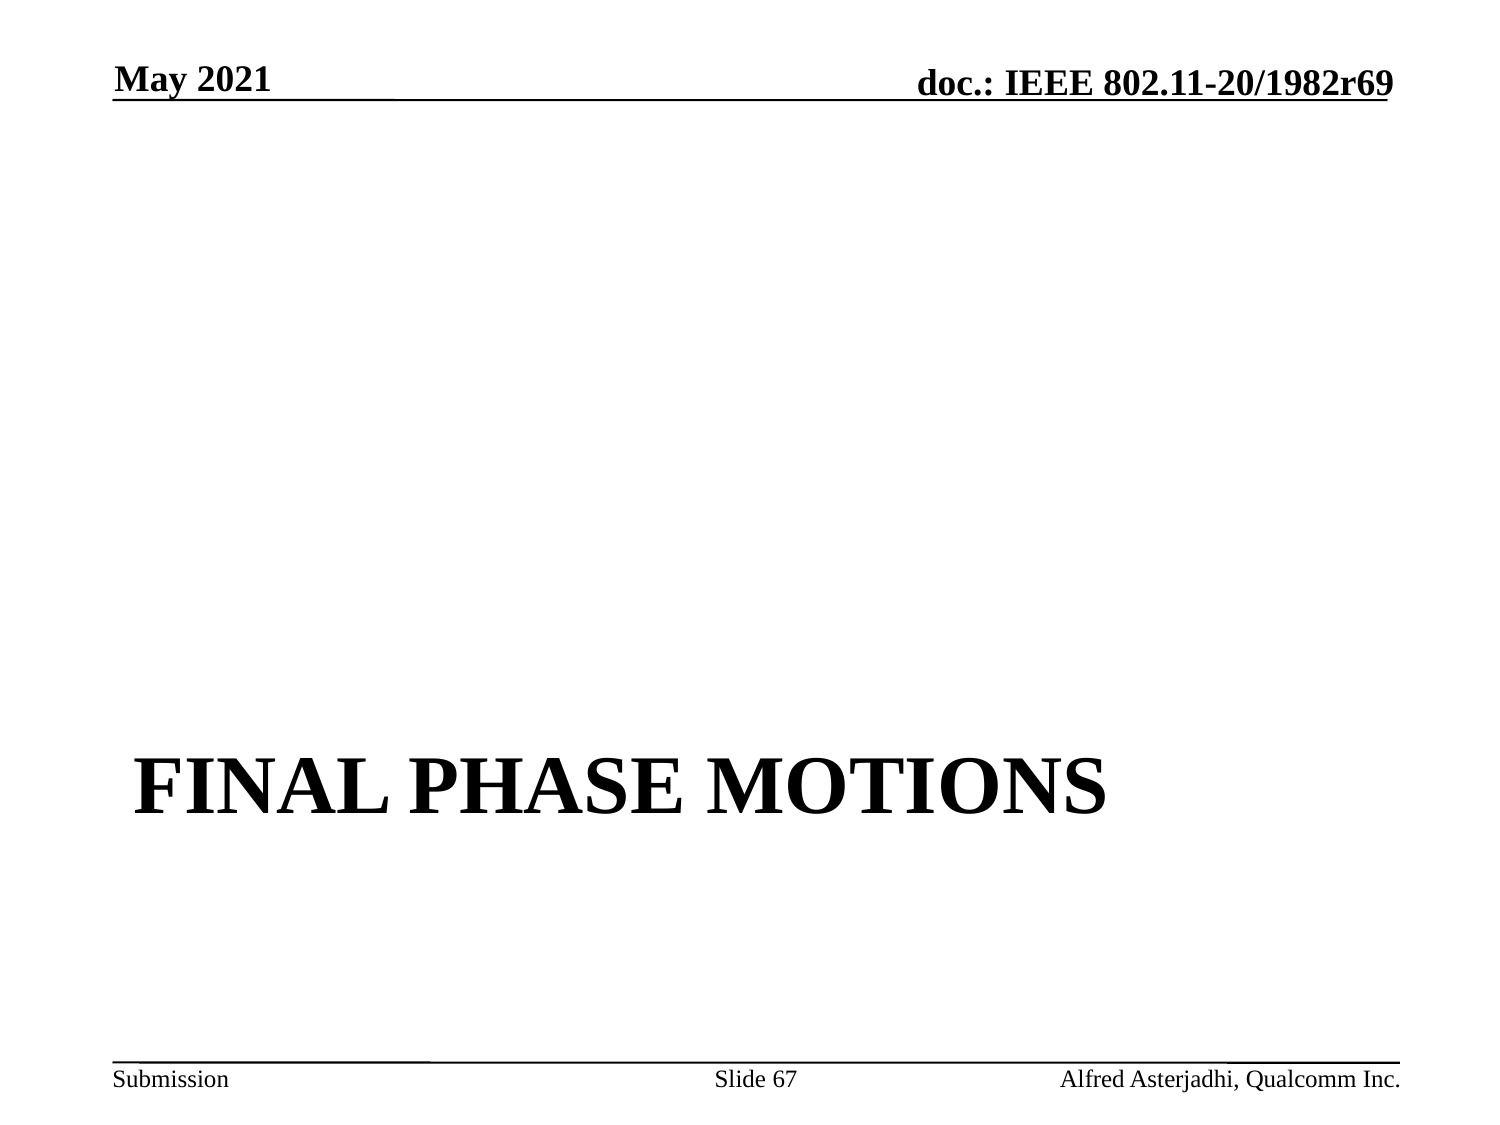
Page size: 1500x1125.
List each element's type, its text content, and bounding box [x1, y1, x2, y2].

footer Alfred Asterjadhi, Qualcomm Inc. [878, 1061, 1402, 1093]
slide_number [114, 54, 423, 100]
title Final Phase motions [118, 722, 1394, 947]
slide_number Slide 67 [712, 1061, 800, 1123]
